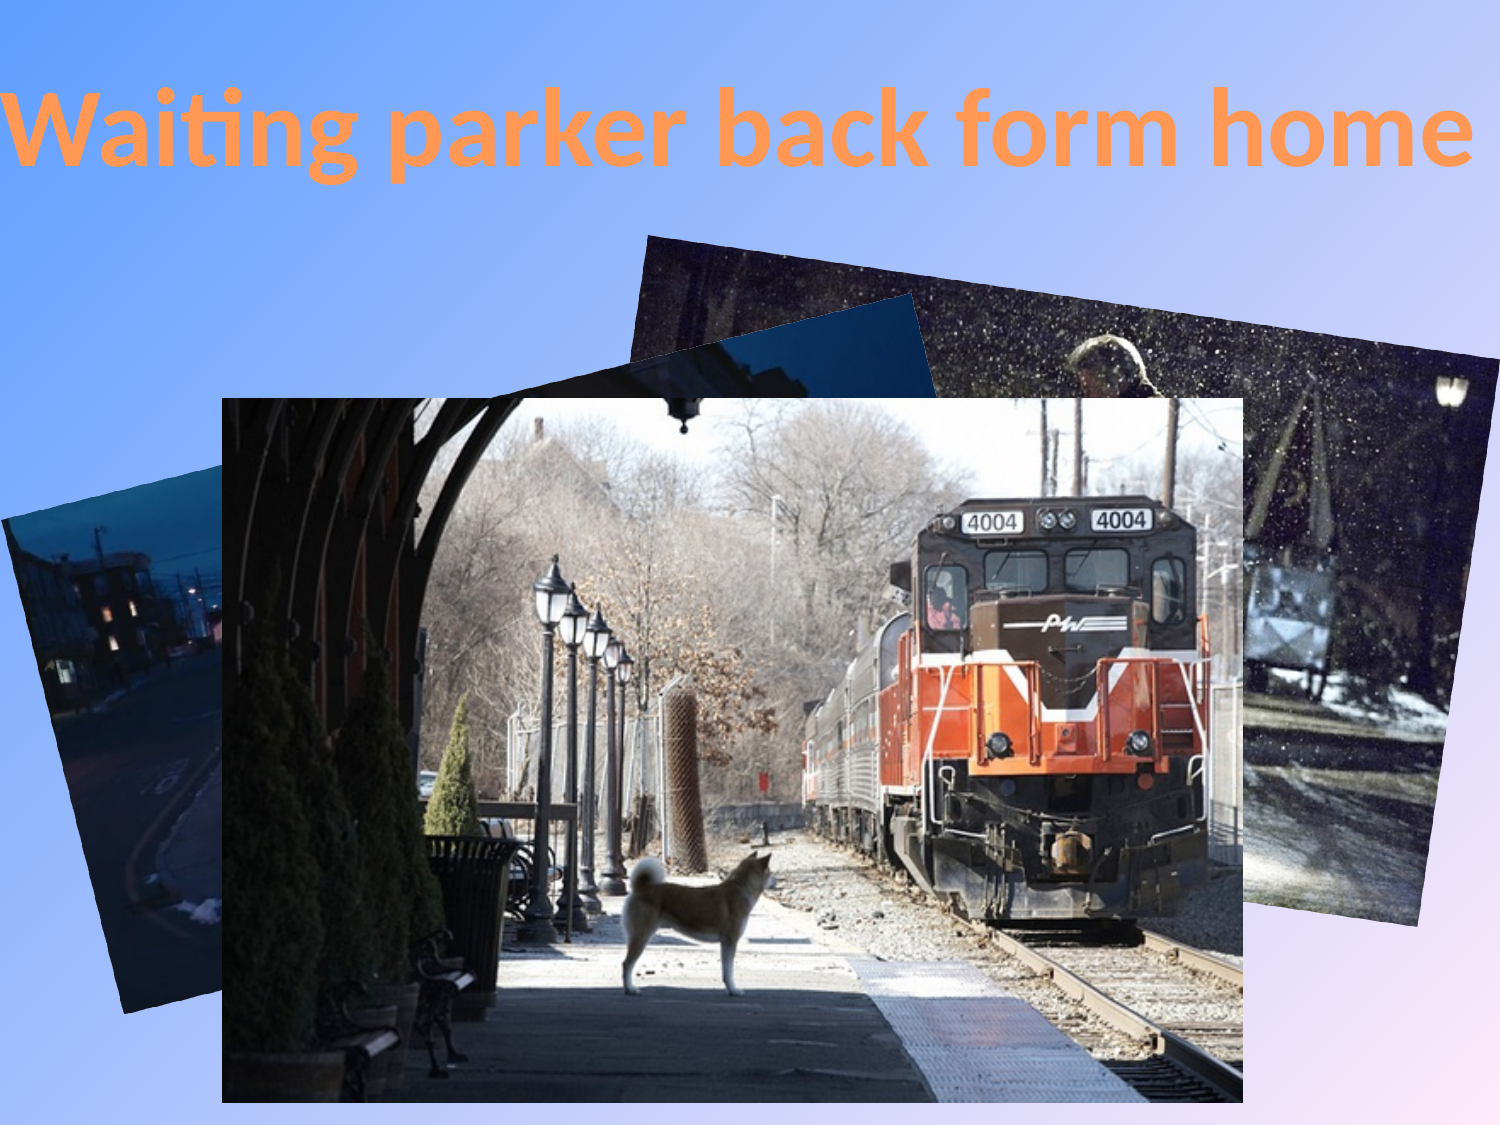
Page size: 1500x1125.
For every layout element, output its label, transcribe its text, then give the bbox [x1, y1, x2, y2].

picture [2, 235, 1499, 1103]
text_box Waiting parker back form home [0, 46, 1493, 197]
